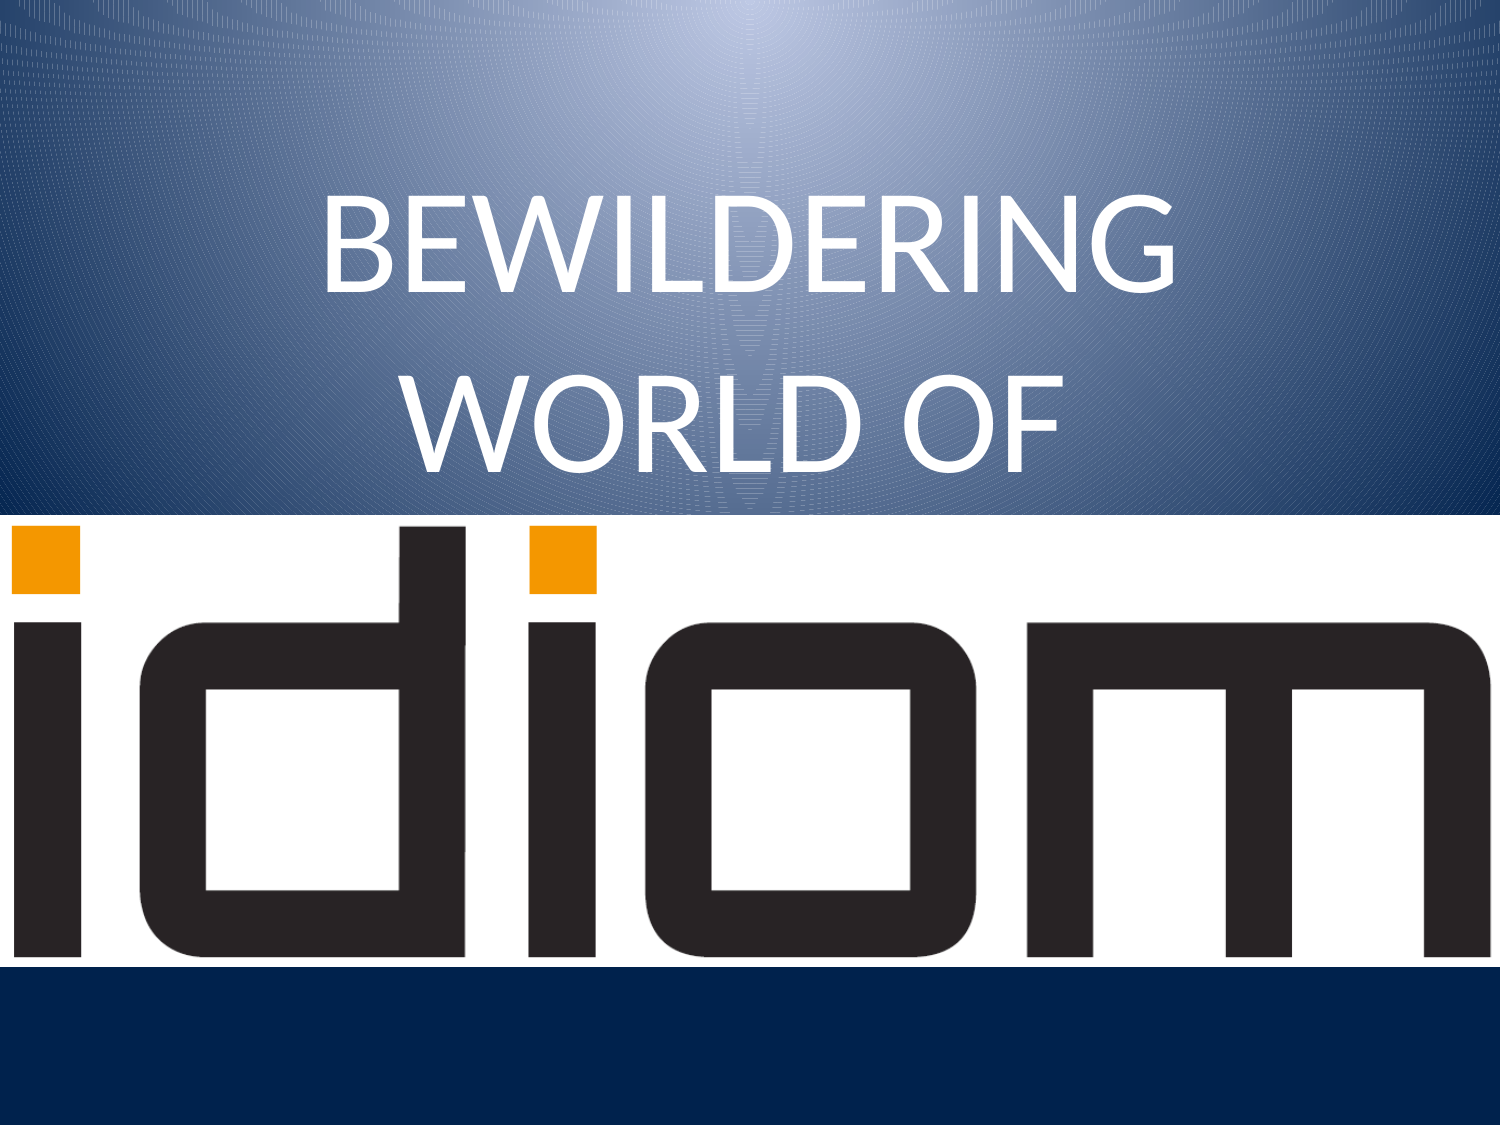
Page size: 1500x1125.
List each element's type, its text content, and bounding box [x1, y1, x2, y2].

title BEWILDERING WORLD OF [112, 54, 1388, 502]
picture [0, 514, 1500, 968]
